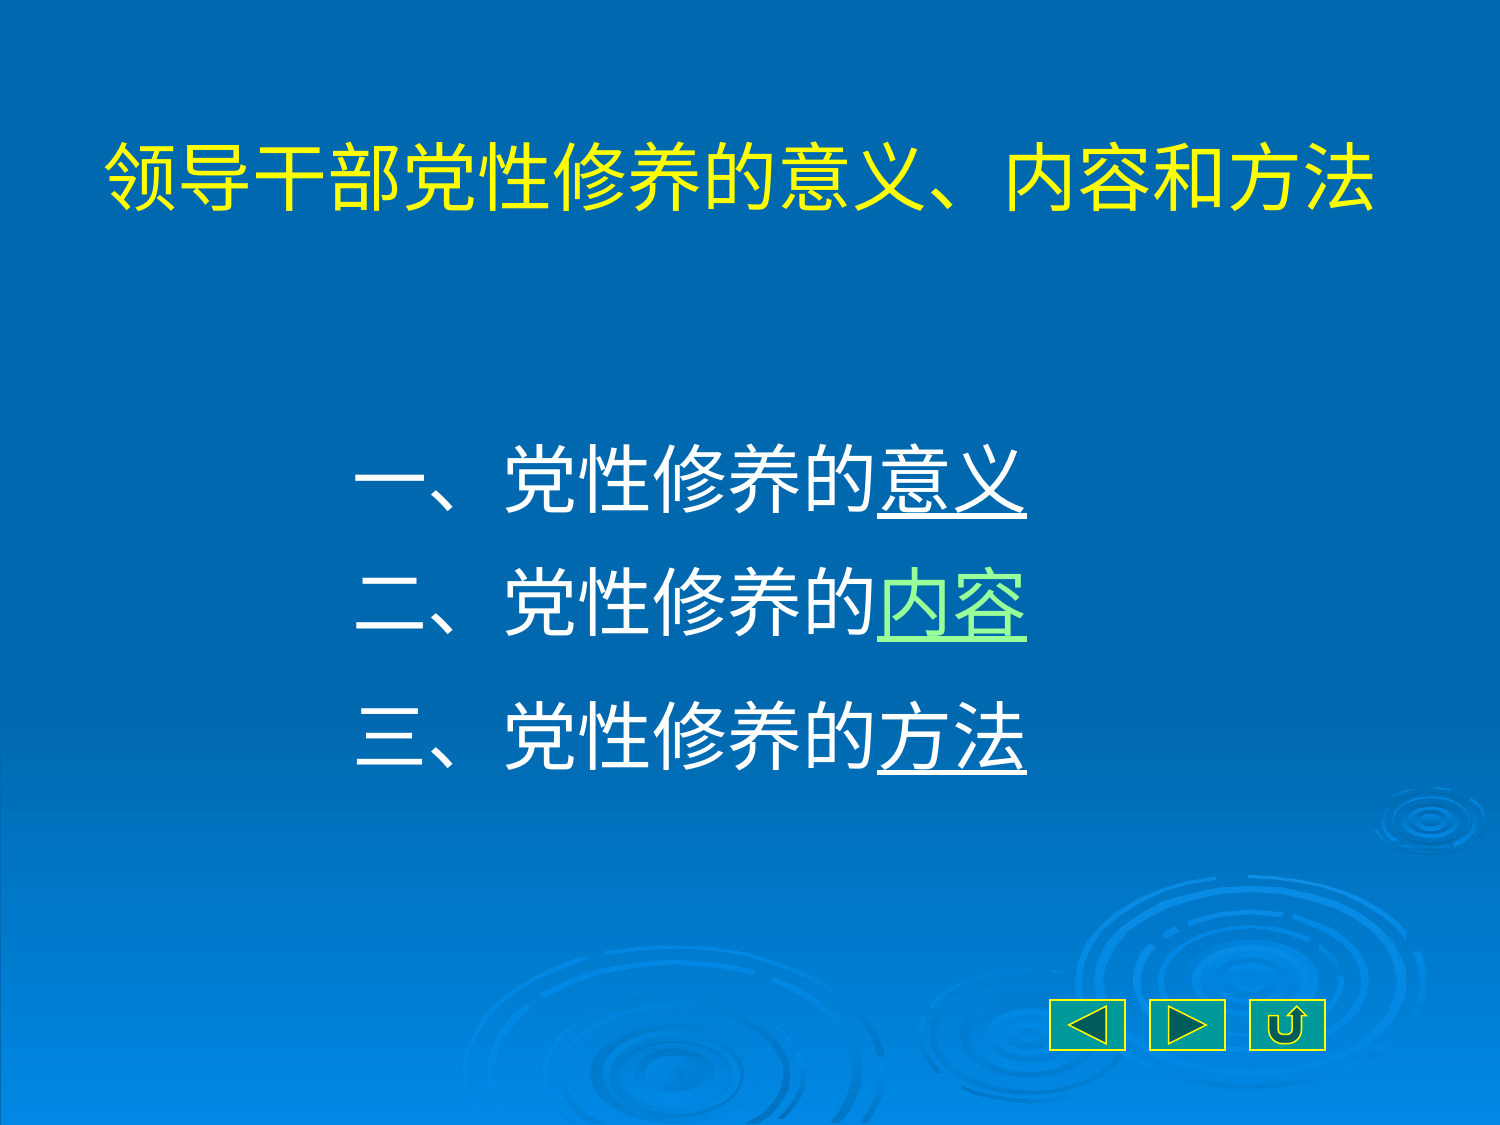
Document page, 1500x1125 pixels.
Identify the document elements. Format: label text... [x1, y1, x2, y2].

title 领导干部党性修养的意义、内容和方法 [74, 74, 1426, 263]
text_box [1149, 999, 1225, 1051]
list 一、党性修养的意义 二、党性修养的内容 三、党性修养的方法 [337, 424, 1313, 801]
text_box [1049, 999, 1125, 1051]
text_box [1249, 999, 1325, 1051]
